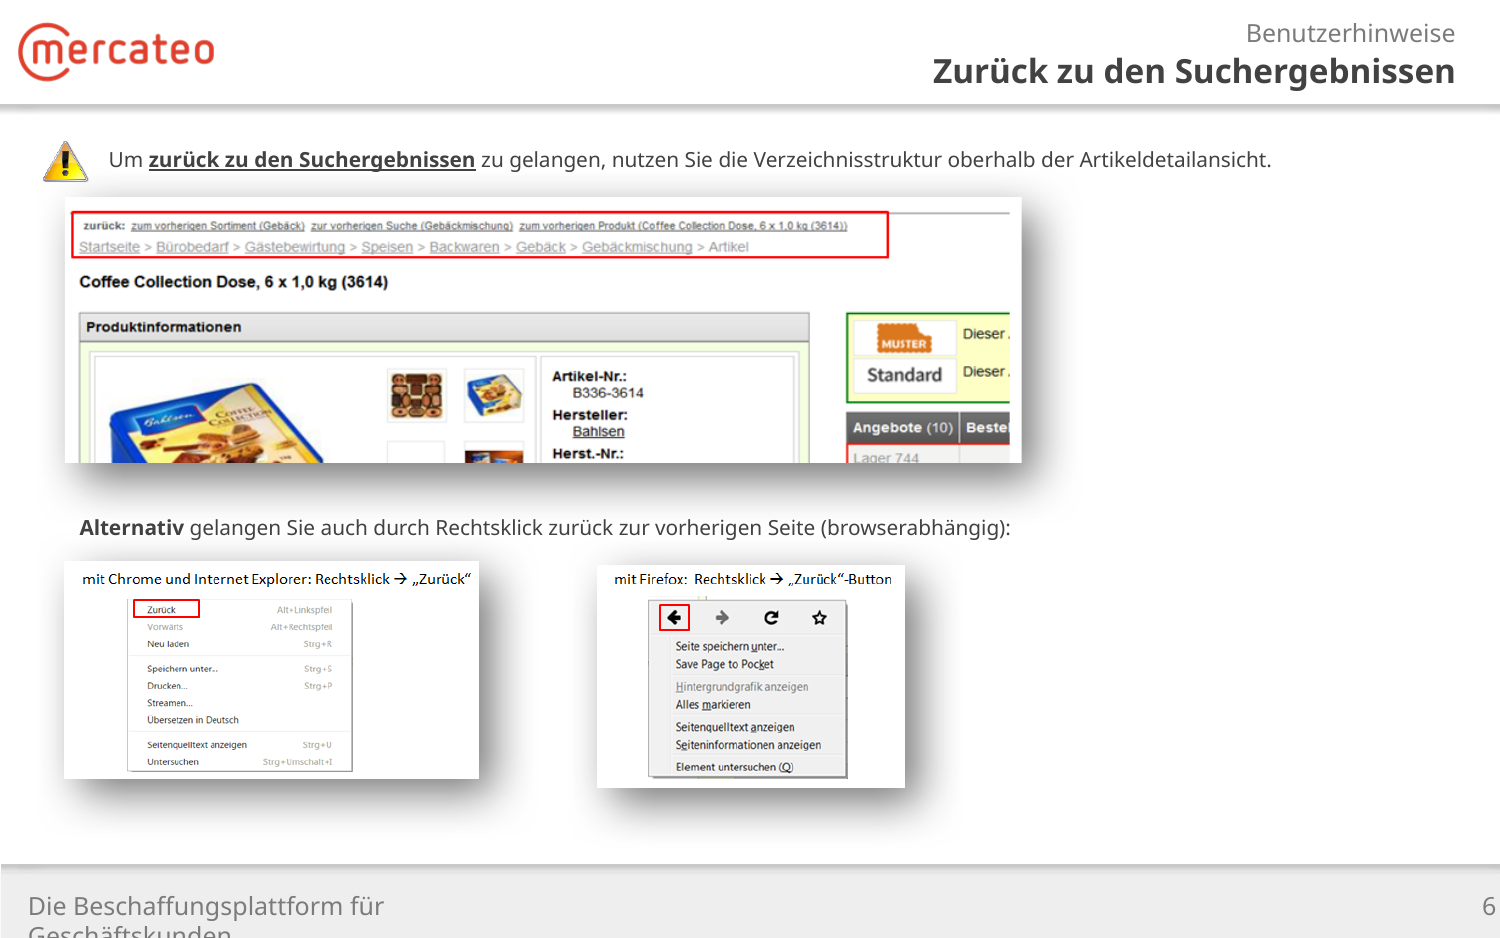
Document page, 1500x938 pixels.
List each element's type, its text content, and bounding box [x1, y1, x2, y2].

picture [1, 864, 1500, 875]
picture [64, 561, 479, 779]
list Benutzerhinweise [890, 10, 1471, 62]
picture [41, 137, 90, 186]
text_box Alternativ gelangen Sie auch durch Rechtsklick zurück zur vorherigen Seite (browserabhängig): [64, 507, 1282, 548]
list Zurück zu den Suchergebnissen [679, 42, 1472, 94]
picture [597, 565, 905, 788]
picture [0, 0, 1500, 115]
picture [64, 196, 1022, 464]
text_box Um zurück zu den Suchergebnissen zu gelangen, nutzen Sie die Verzeichnisstruktur oberhalb der Artikeldetailansicht. [93, 139, 1311, 179]
